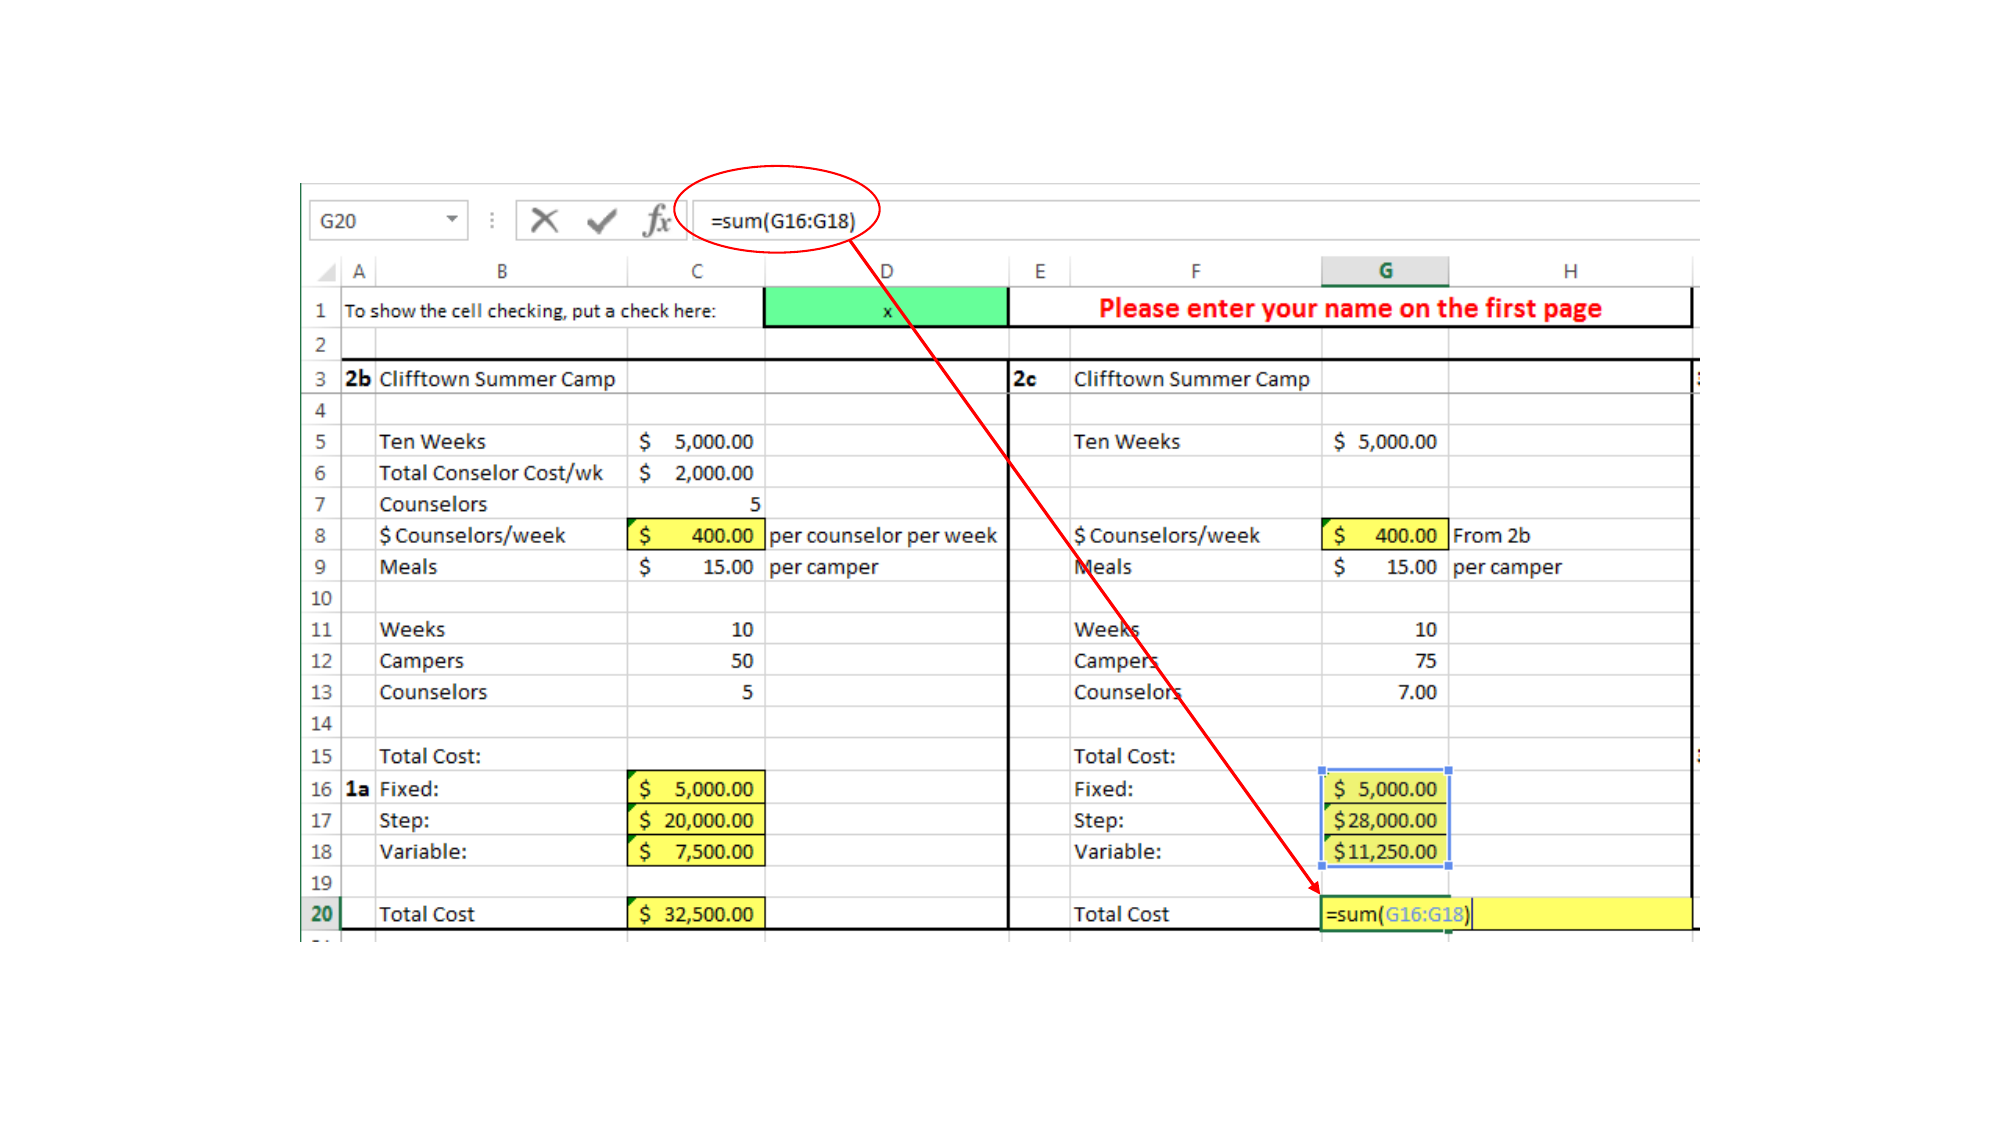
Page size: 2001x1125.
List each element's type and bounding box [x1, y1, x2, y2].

text_box [693, 164, 861, 183]
text_box [849, 239, 1321, 895]
picture [300, 183, 1700, 942]
